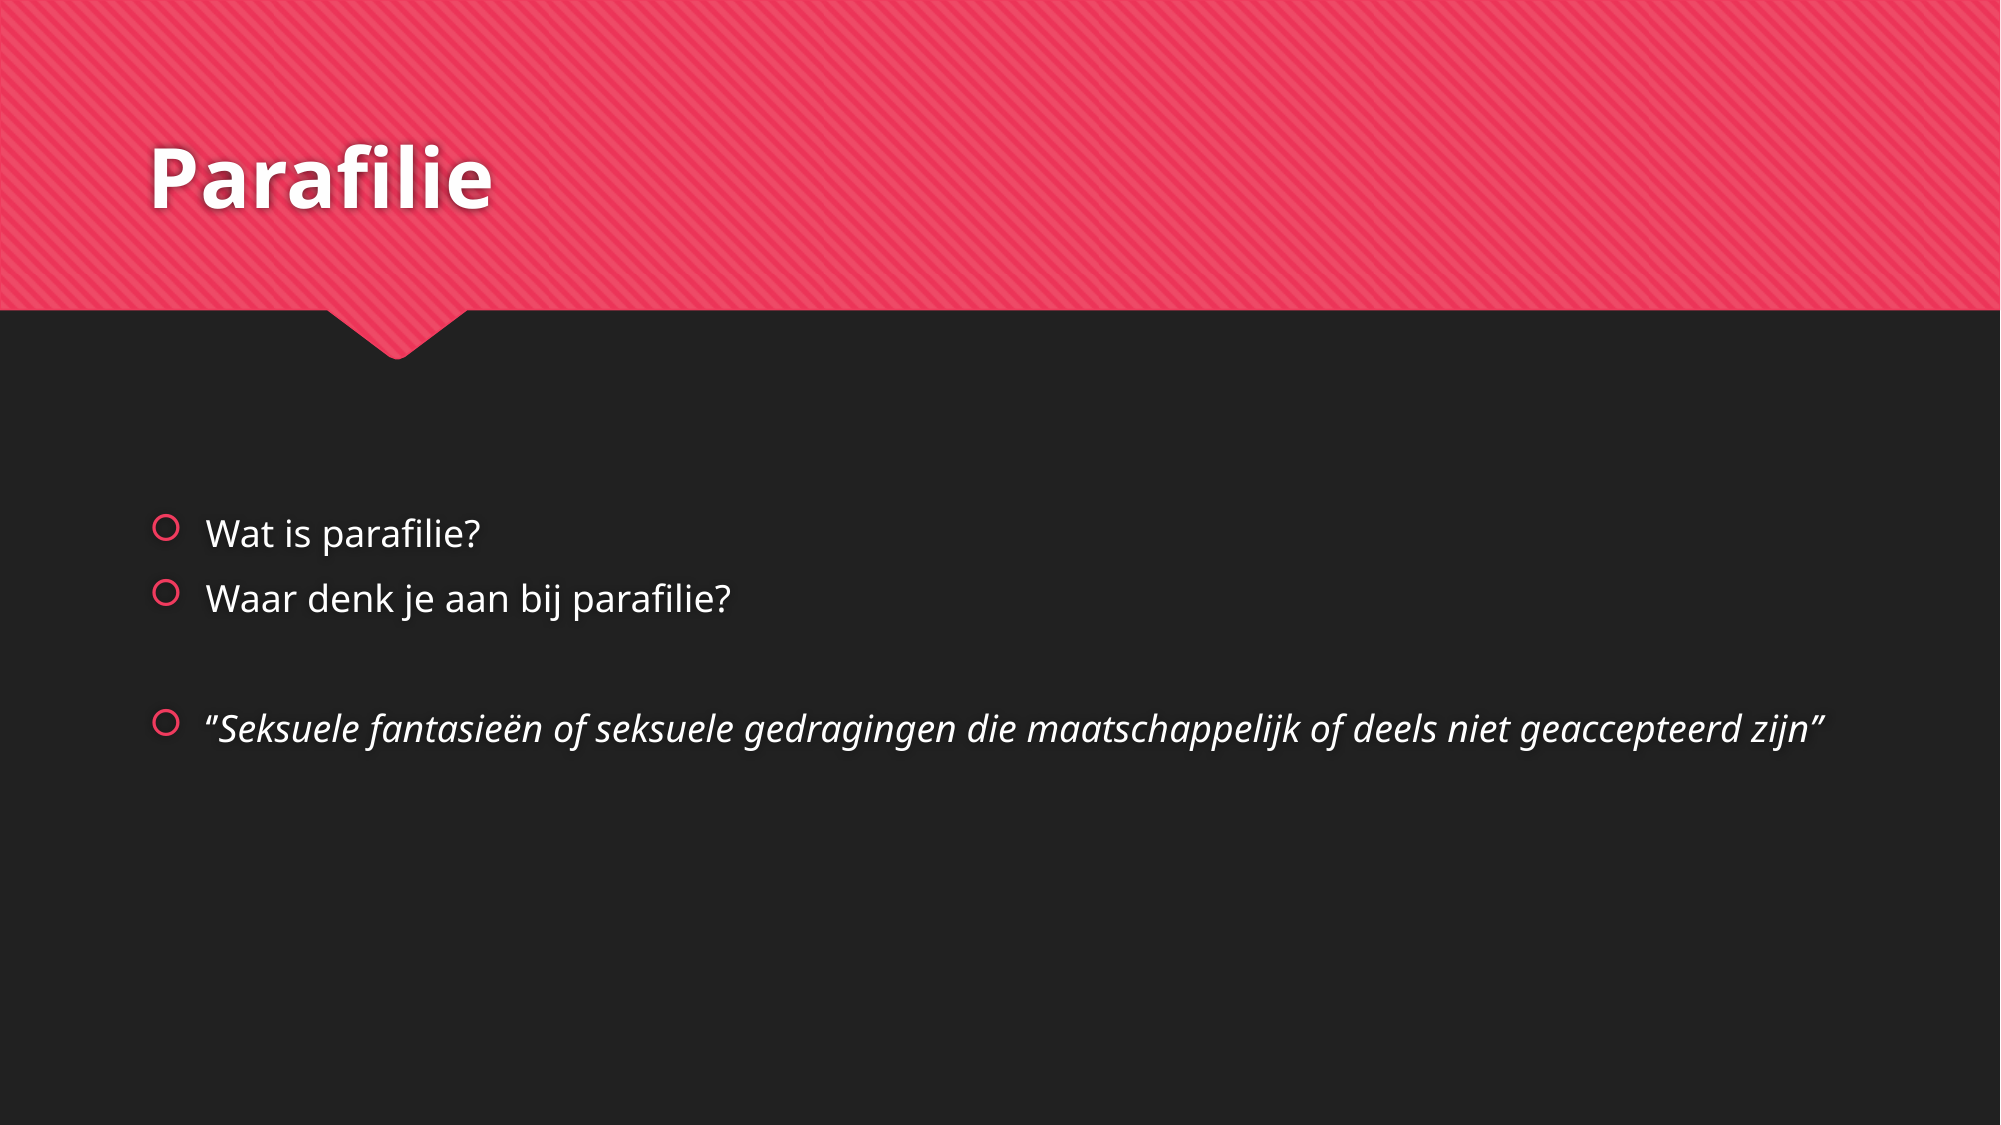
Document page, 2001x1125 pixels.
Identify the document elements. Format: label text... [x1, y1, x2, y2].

title Parafilie [132, 73, 1868, 233]
list Wat is parafilie? Waar denk je aan bij parafilie? ‘’Seksuele fantasieën of seksuele gedragingen die maatschappelijk of deels niet geaccepteerd zijn’’ [134, 364, 1866, 962]
